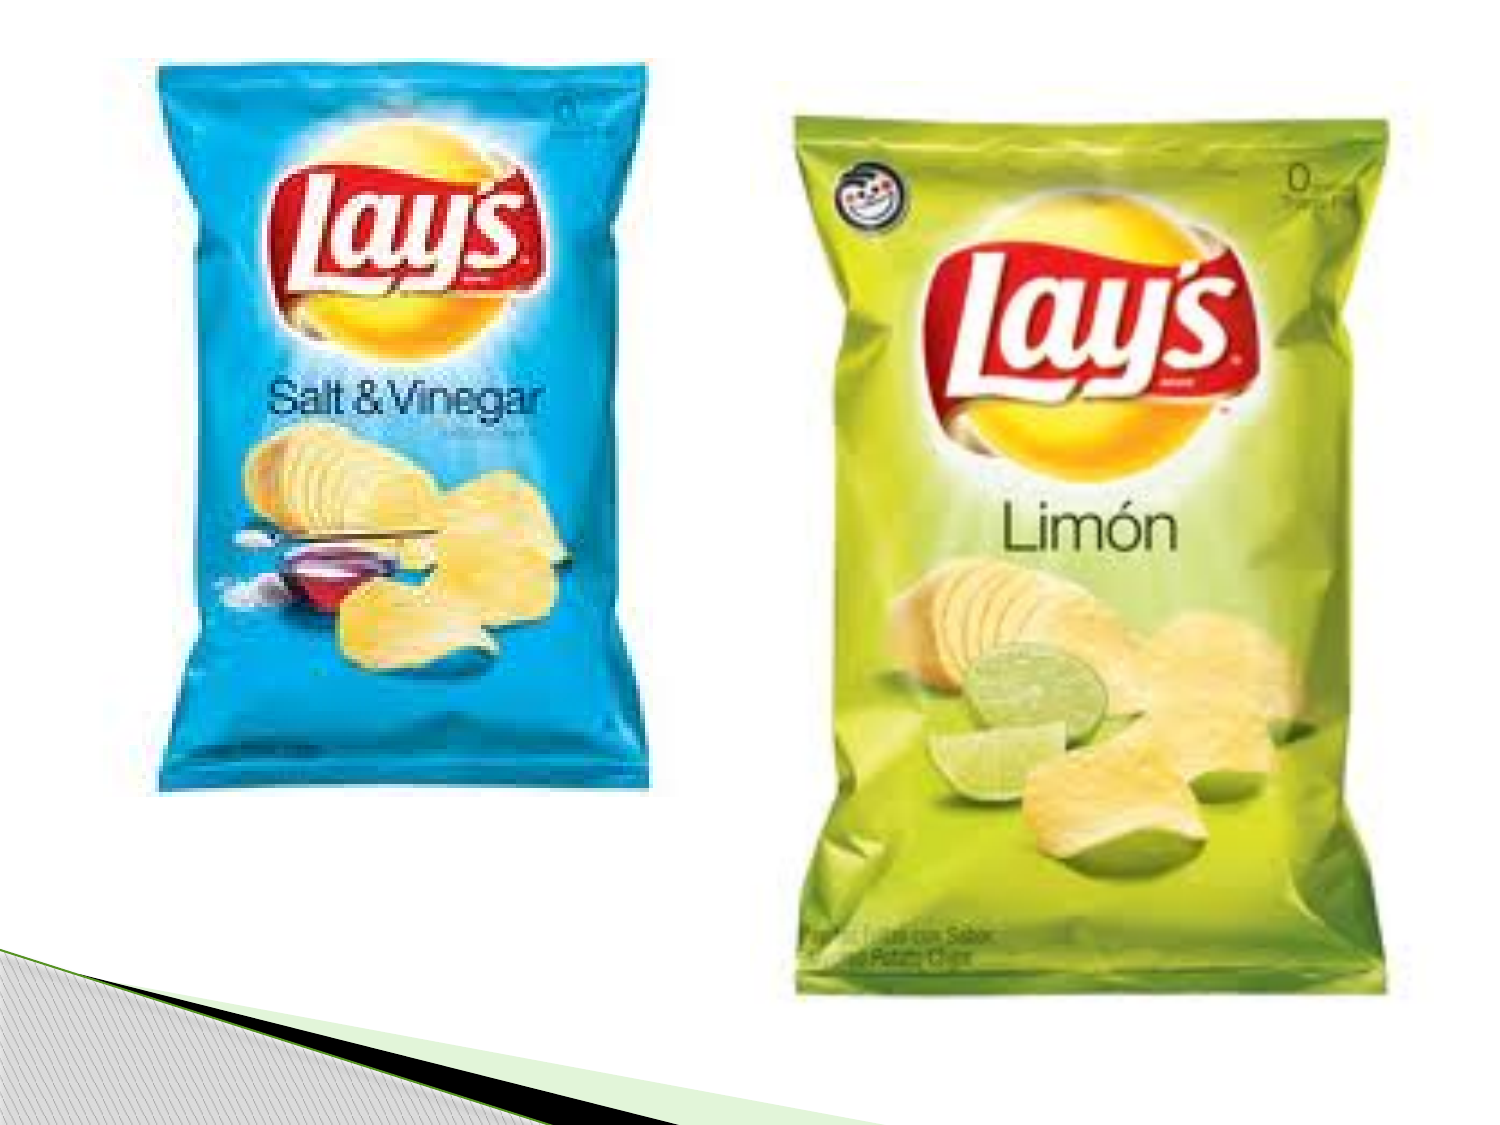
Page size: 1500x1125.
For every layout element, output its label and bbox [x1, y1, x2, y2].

picture [34, 58, 1434, 1036]
